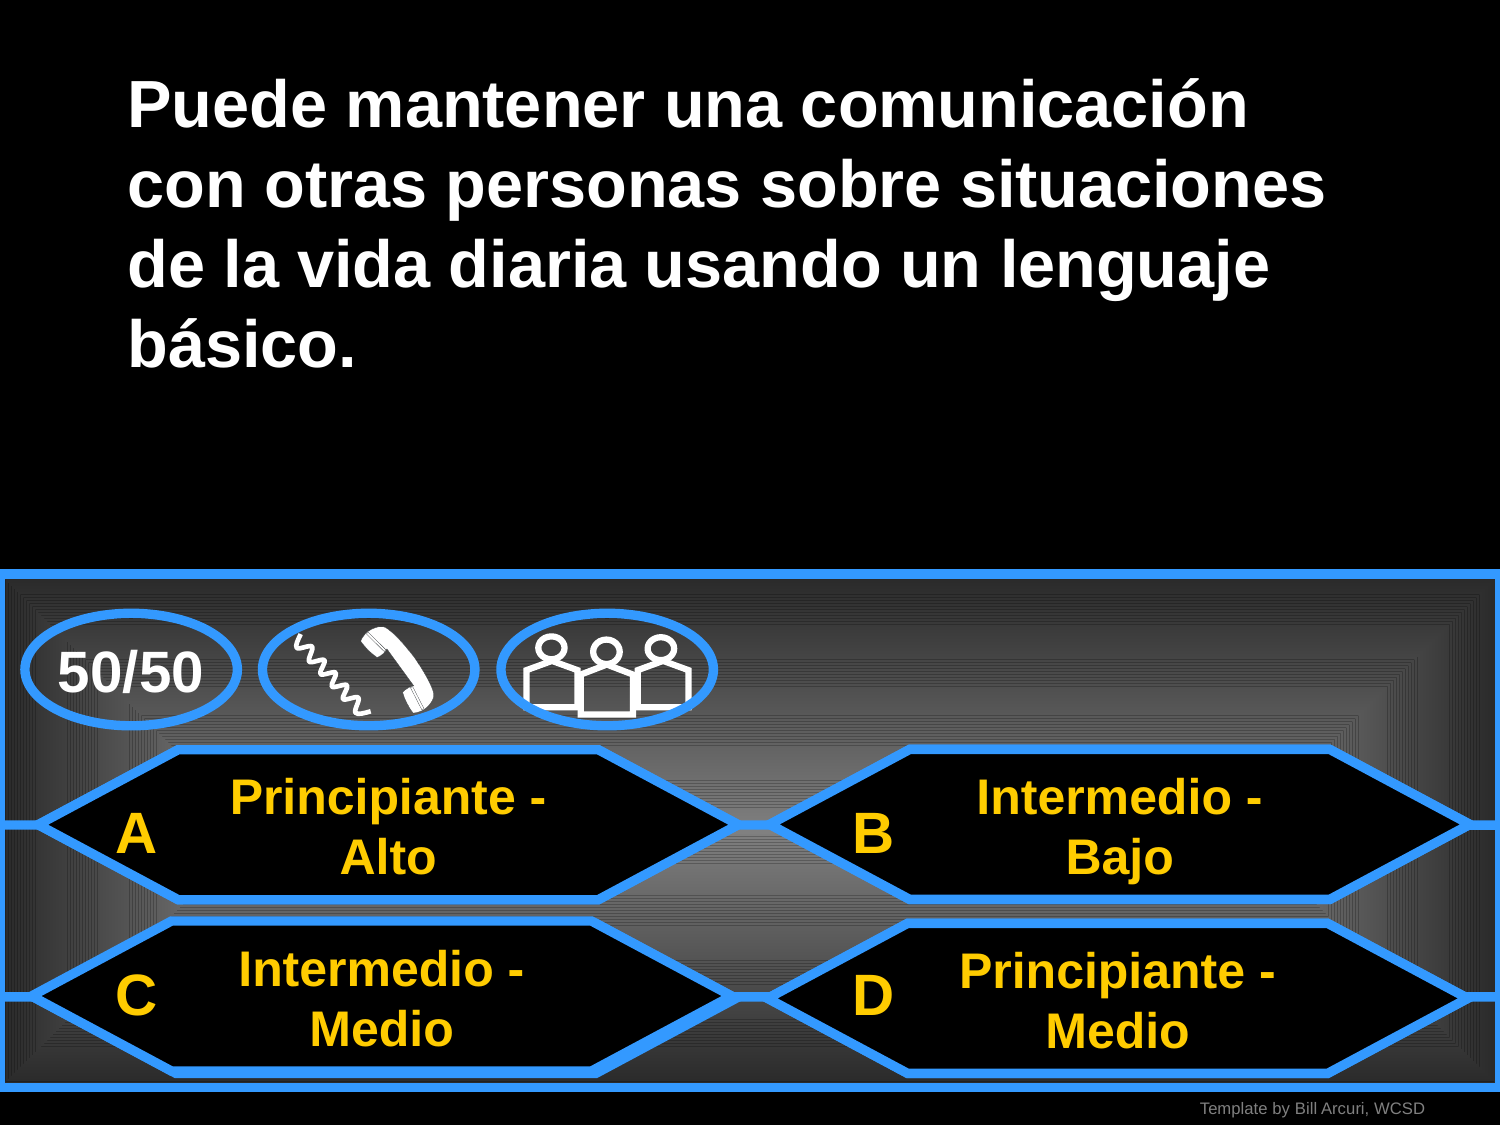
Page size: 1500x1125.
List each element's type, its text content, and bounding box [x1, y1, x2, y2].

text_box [526, 636, 689, 715]
slide_number Template by Bill Arcuri, WCSD [1052, 1096, 1441, 1125]
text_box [0, 573, 1500, 1088]
title Puede mantener una comunicación con otras personas sobre situaciones de la vida diaria usando un lenguaje básico. [112, 87, 1388, 276]
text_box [324, 624, 435, 730]
